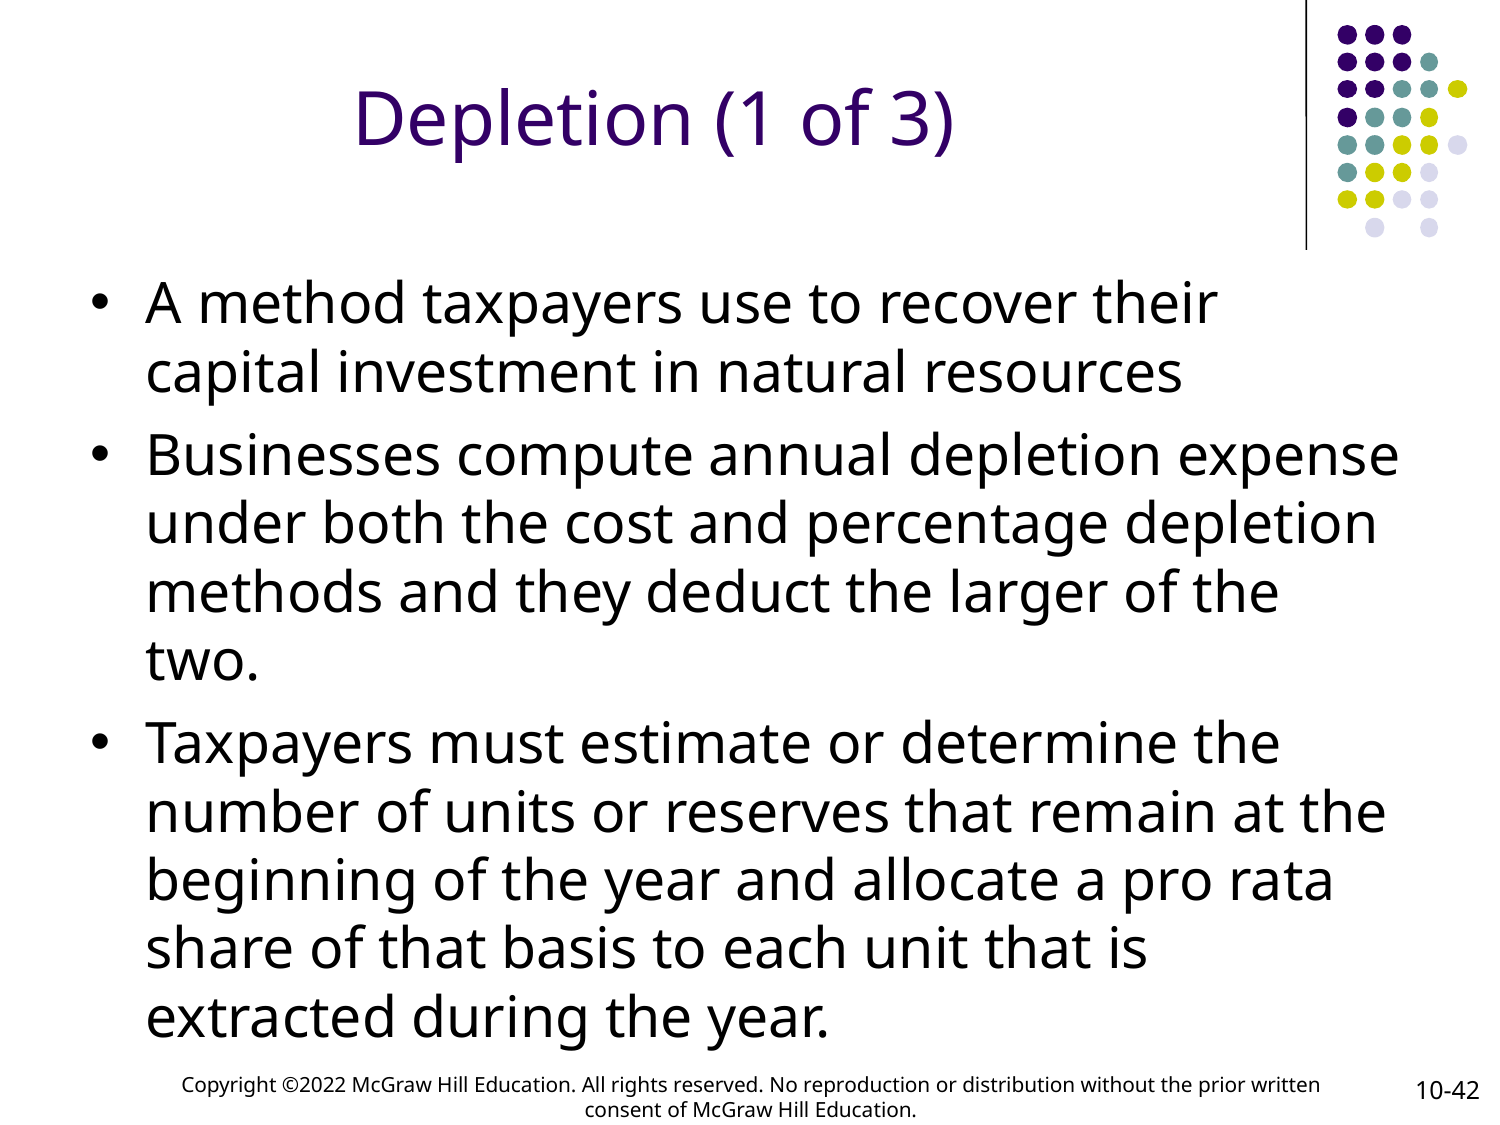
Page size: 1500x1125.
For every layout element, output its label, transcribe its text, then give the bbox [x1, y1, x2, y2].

slide_number 10-42 [1345, 1061, 1496, 1122]
title Depletion (1 of 3) [32, 8, 1275, 234]
list A method taxpayers use to recover their capital investment in natural resources Businesses compute annual depletion expense under both the cost and percentage depletion methods and they deduct the larger of the two. Taxpayers must estimate or determine the number of units or reserves that remain at the beginning of the year and allocate a pro rata share of that basis to each unit that is extracted during the year. [75, 259, 1425, 1062]
